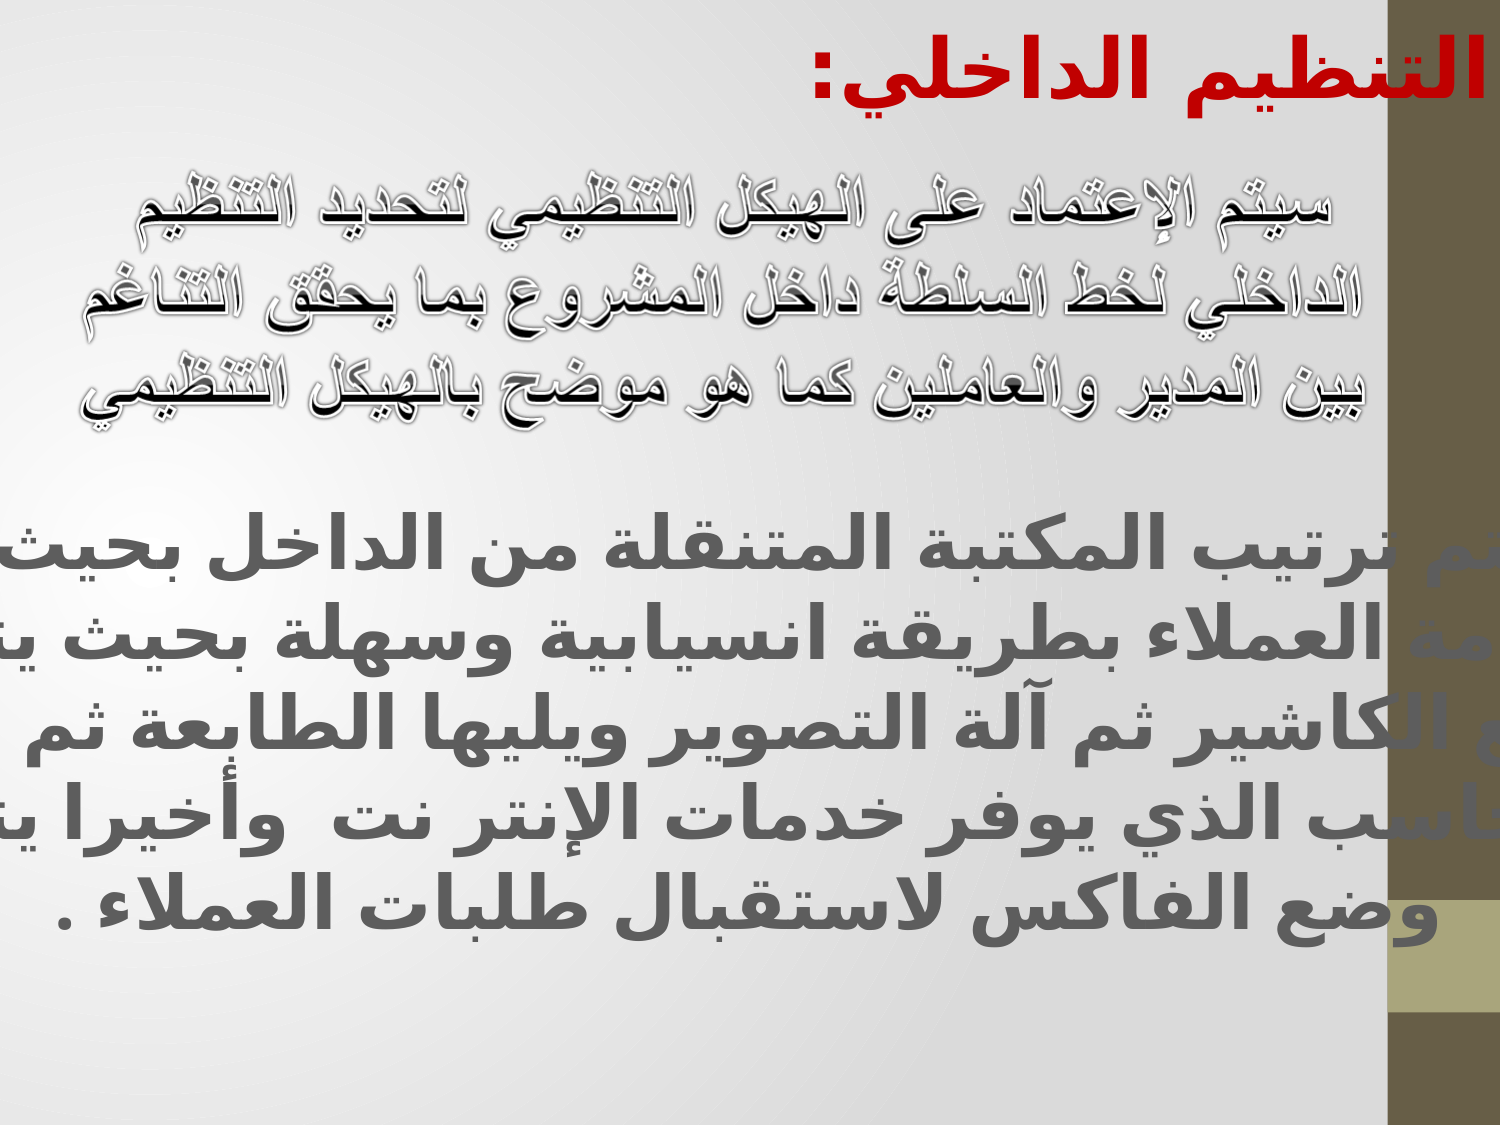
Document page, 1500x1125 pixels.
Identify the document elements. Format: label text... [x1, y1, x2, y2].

text_box وسيتم ترتيب المكتبة المتنقلة من الداخل بحيث يتم خدمة العملاء بطريقة انسيابية وسهلة بحيث يتم وضع الكاشير ثم آلة التصوير ويليها الطابعة ثم يليها الحاسب الذي يوفر خدمات الإنتر نت وأخيرا يتم وضع الفاكس لاستقبال طلبات العملاء . [0, 486, 1500, 952]
text_box التنظيم الداخلي: [791, 7, 1500, 123]
picture [29, 132, 1414, 483]
